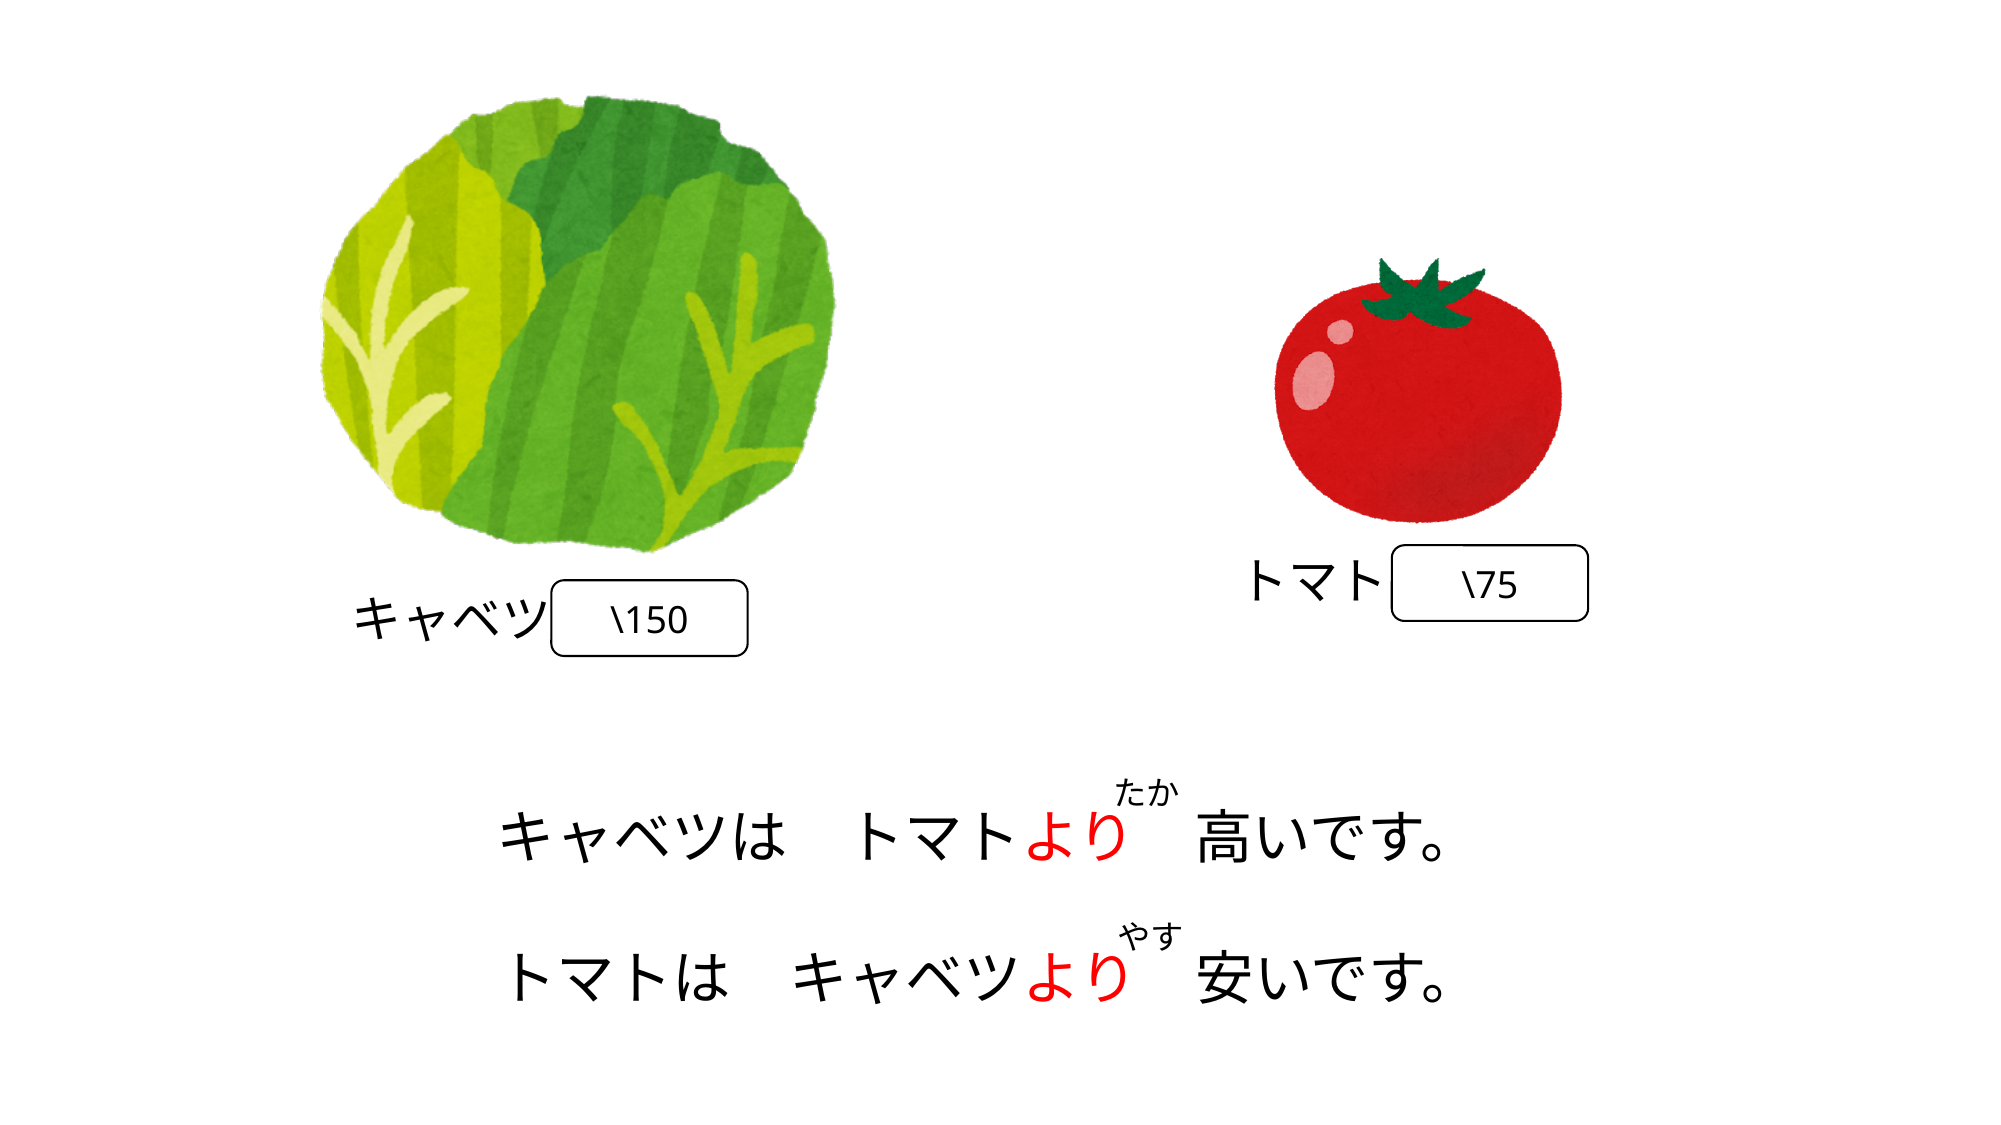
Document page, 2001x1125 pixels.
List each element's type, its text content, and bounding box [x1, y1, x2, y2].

picture [1266, 239, 1571, 544]
text_box やす [1102, 909, 1199, 934]
picture [300, 45, 853, 598]
text_box \75 [1390, 544, 1590, 622]
text_box \150 [550, 598, 749, 658]
text_box トマト [1223, 542, 1399, 618]
text_box トマトは キャベツより 安いです。 [483, 934, 1495, 1019]
text_box たか [1098, 764, 1195, 820]
text_box キャベツ [336, 598, 555, 655]
text_box キャベツは トマトより 高いです。 [482, 792, 1494, 878]
